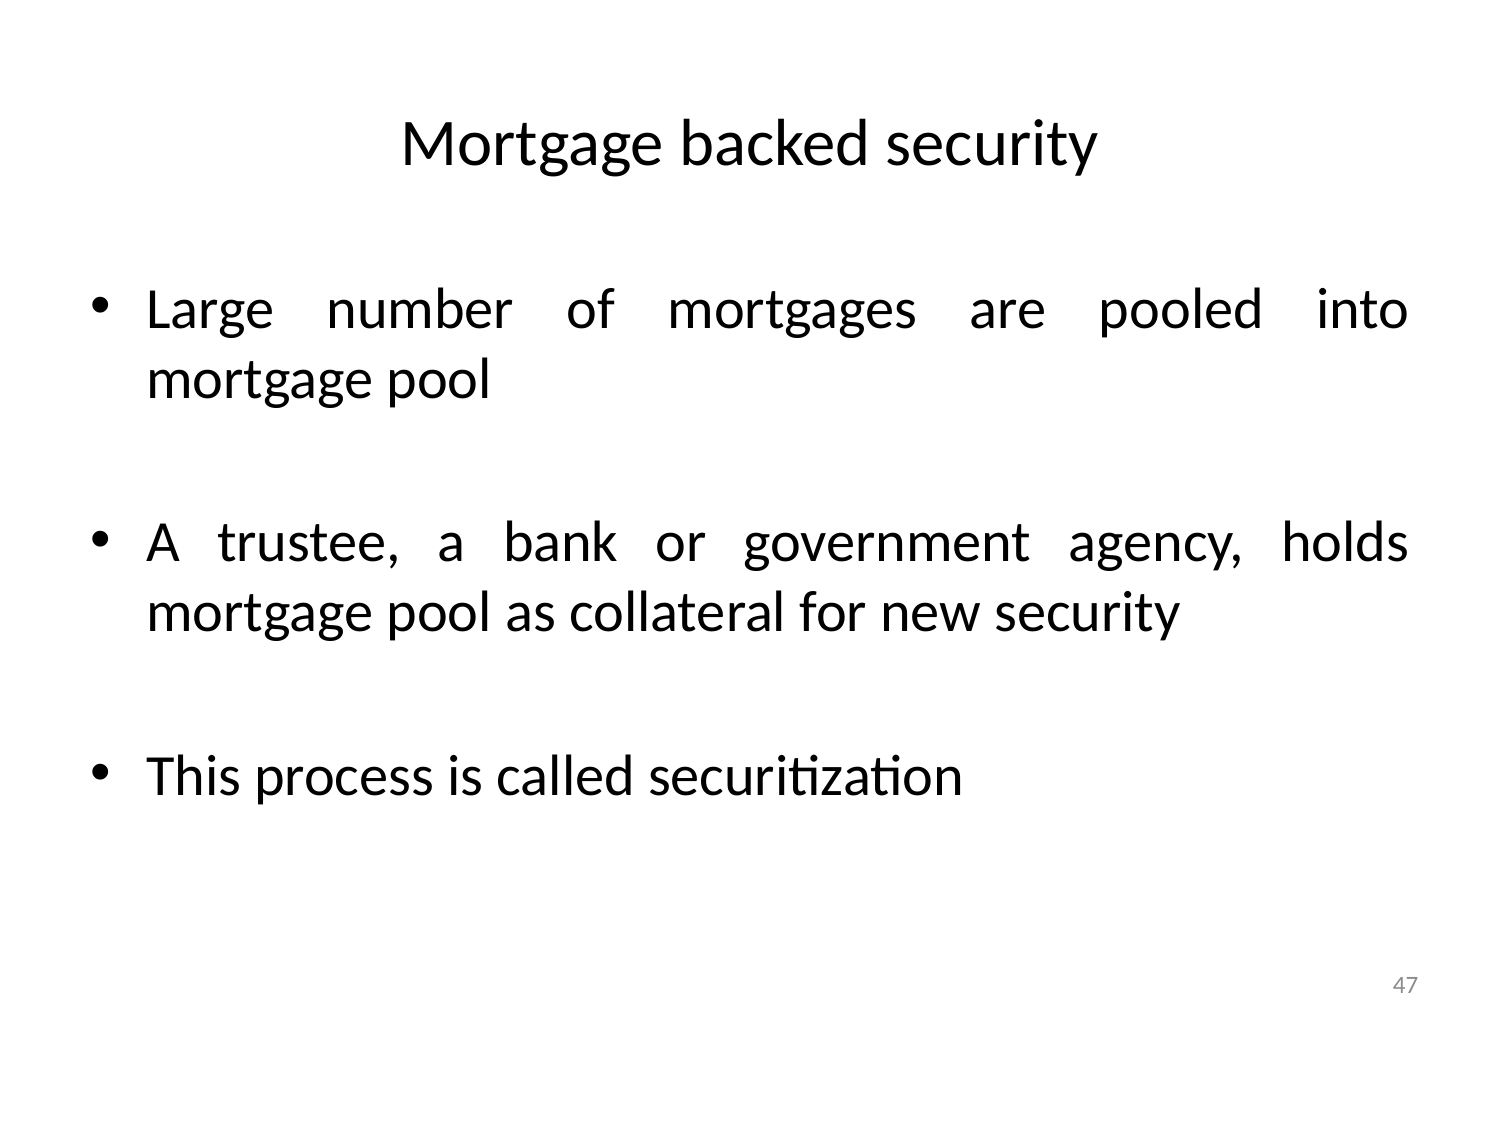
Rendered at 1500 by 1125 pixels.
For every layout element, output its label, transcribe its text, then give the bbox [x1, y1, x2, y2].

title Mortgage backed security [75, 45, 1425, 233]
list Large number of mortgages are pooled into mortgage pool A trustee, a bank or government agency, holds mortgage pool as collateral for new security This process is called securitization [75, 262, 1425, 1005]
slide_number 47 [1333, 940, 1434, 1027]
